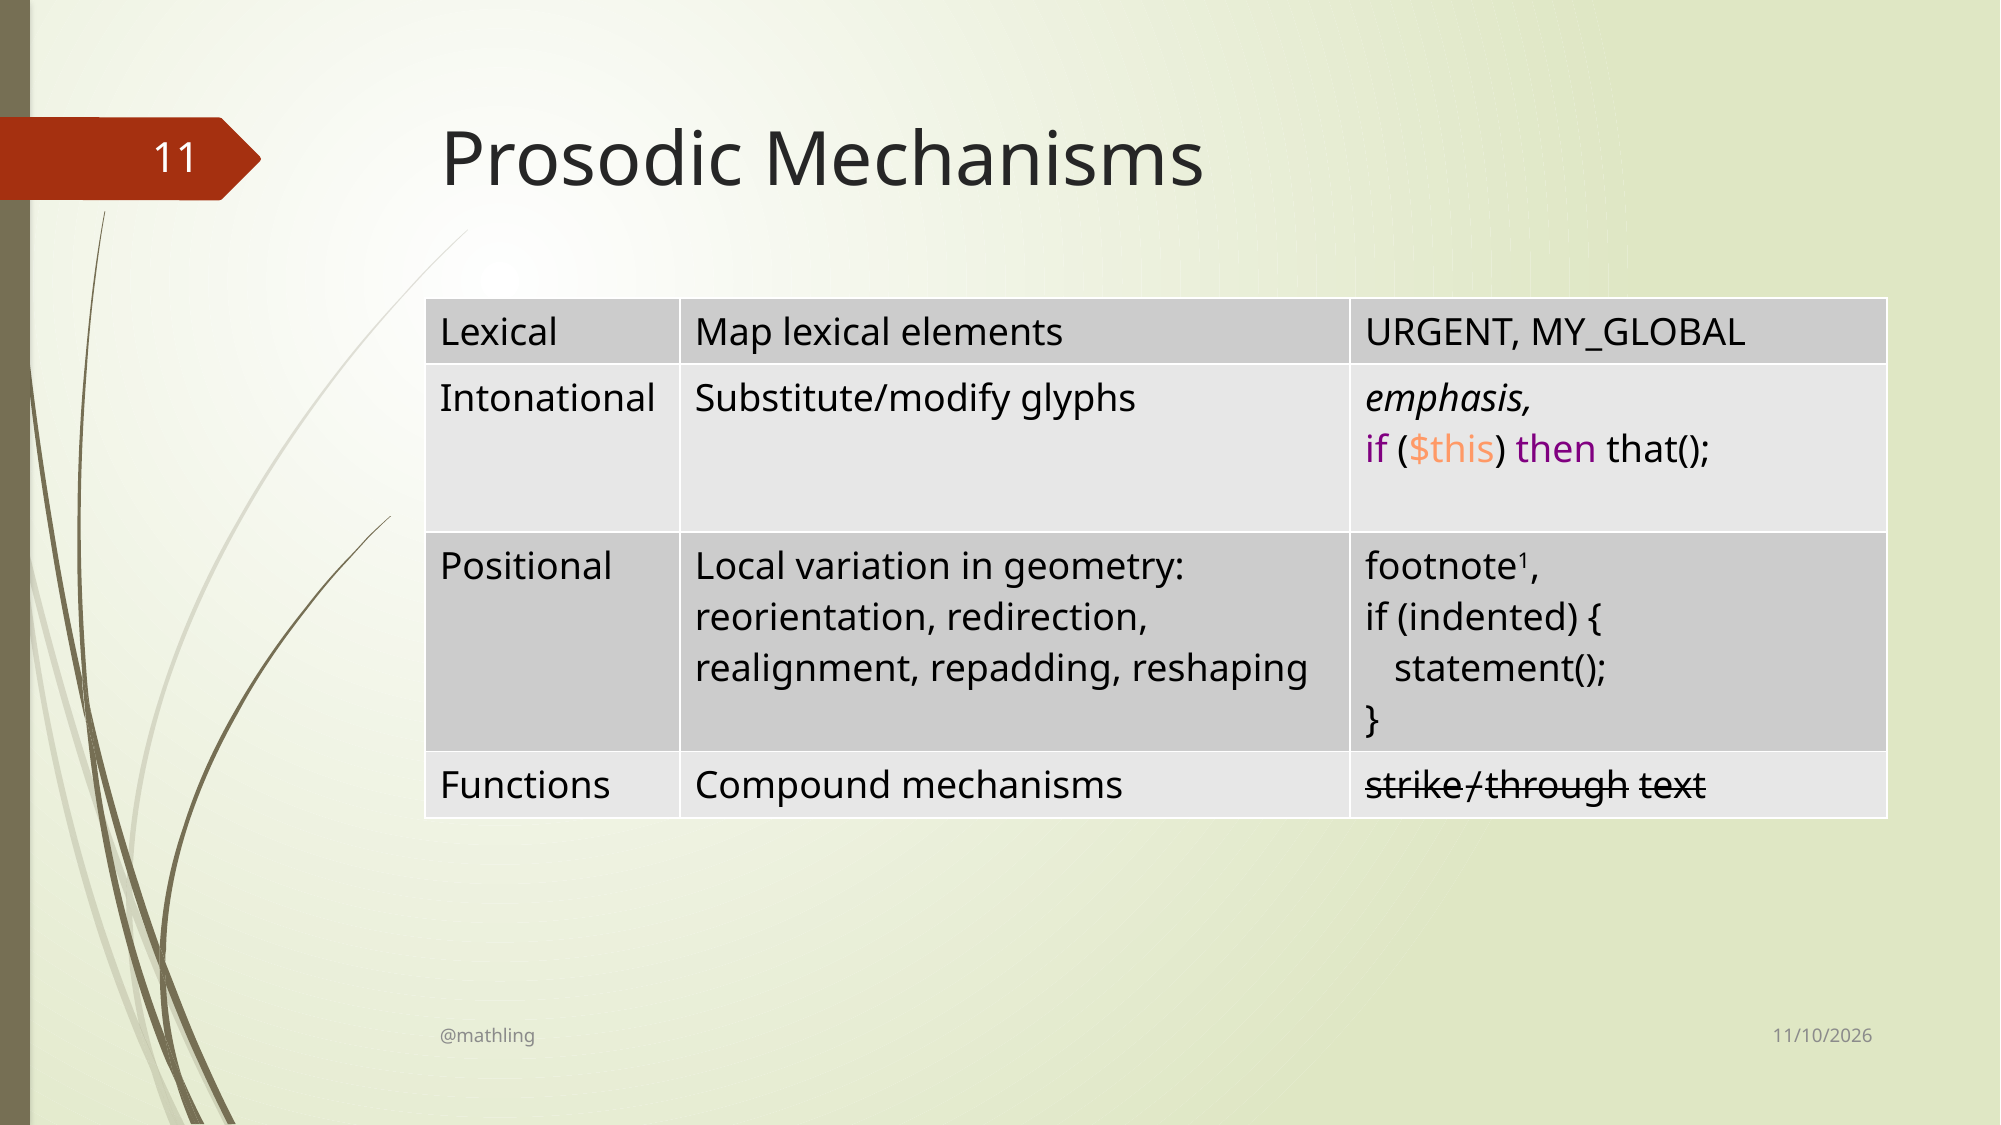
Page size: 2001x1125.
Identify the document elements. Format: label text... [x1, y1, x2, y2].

table_header Lexical [426, 299, 679, 363]
table_cell Local variation in geometry: reorientation, redirection, realignment, repadding, reshaping [681, 533, 1349, 751]
table_cell strike⌿through text [1351, 752, 1886, 817]
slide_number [1699, 1005, 1888, 1067]
table_cell footnote1, if (indented) { statement(); } [1351, 533, 1886, 751]
table_cell Substitute/modify glyphs [681, 365, 1349, 531]
table_cell Functions [426, 752, 679, 817]
table_header Map lexical elements [681, 299, 1349, 363]
table_cell Positional [426, 533, 679, 751]
table_cell emphasis, if ($this) then that(); [1351, 365, 1886, 531]
table_cell Intonational [426, 365, 679, 531]
slide_number 11 [87, 129, 216, 190]
table_header URGENT, MY_GLOBAL [1351, 299, 1886, 363]
table_cell Compound mechanisms [681, 752, 1349, 817]
title Prosodic Mechanisms [425, 102, 1888, 262]
footer @mathling [424, 1006, 1675, 1067]
